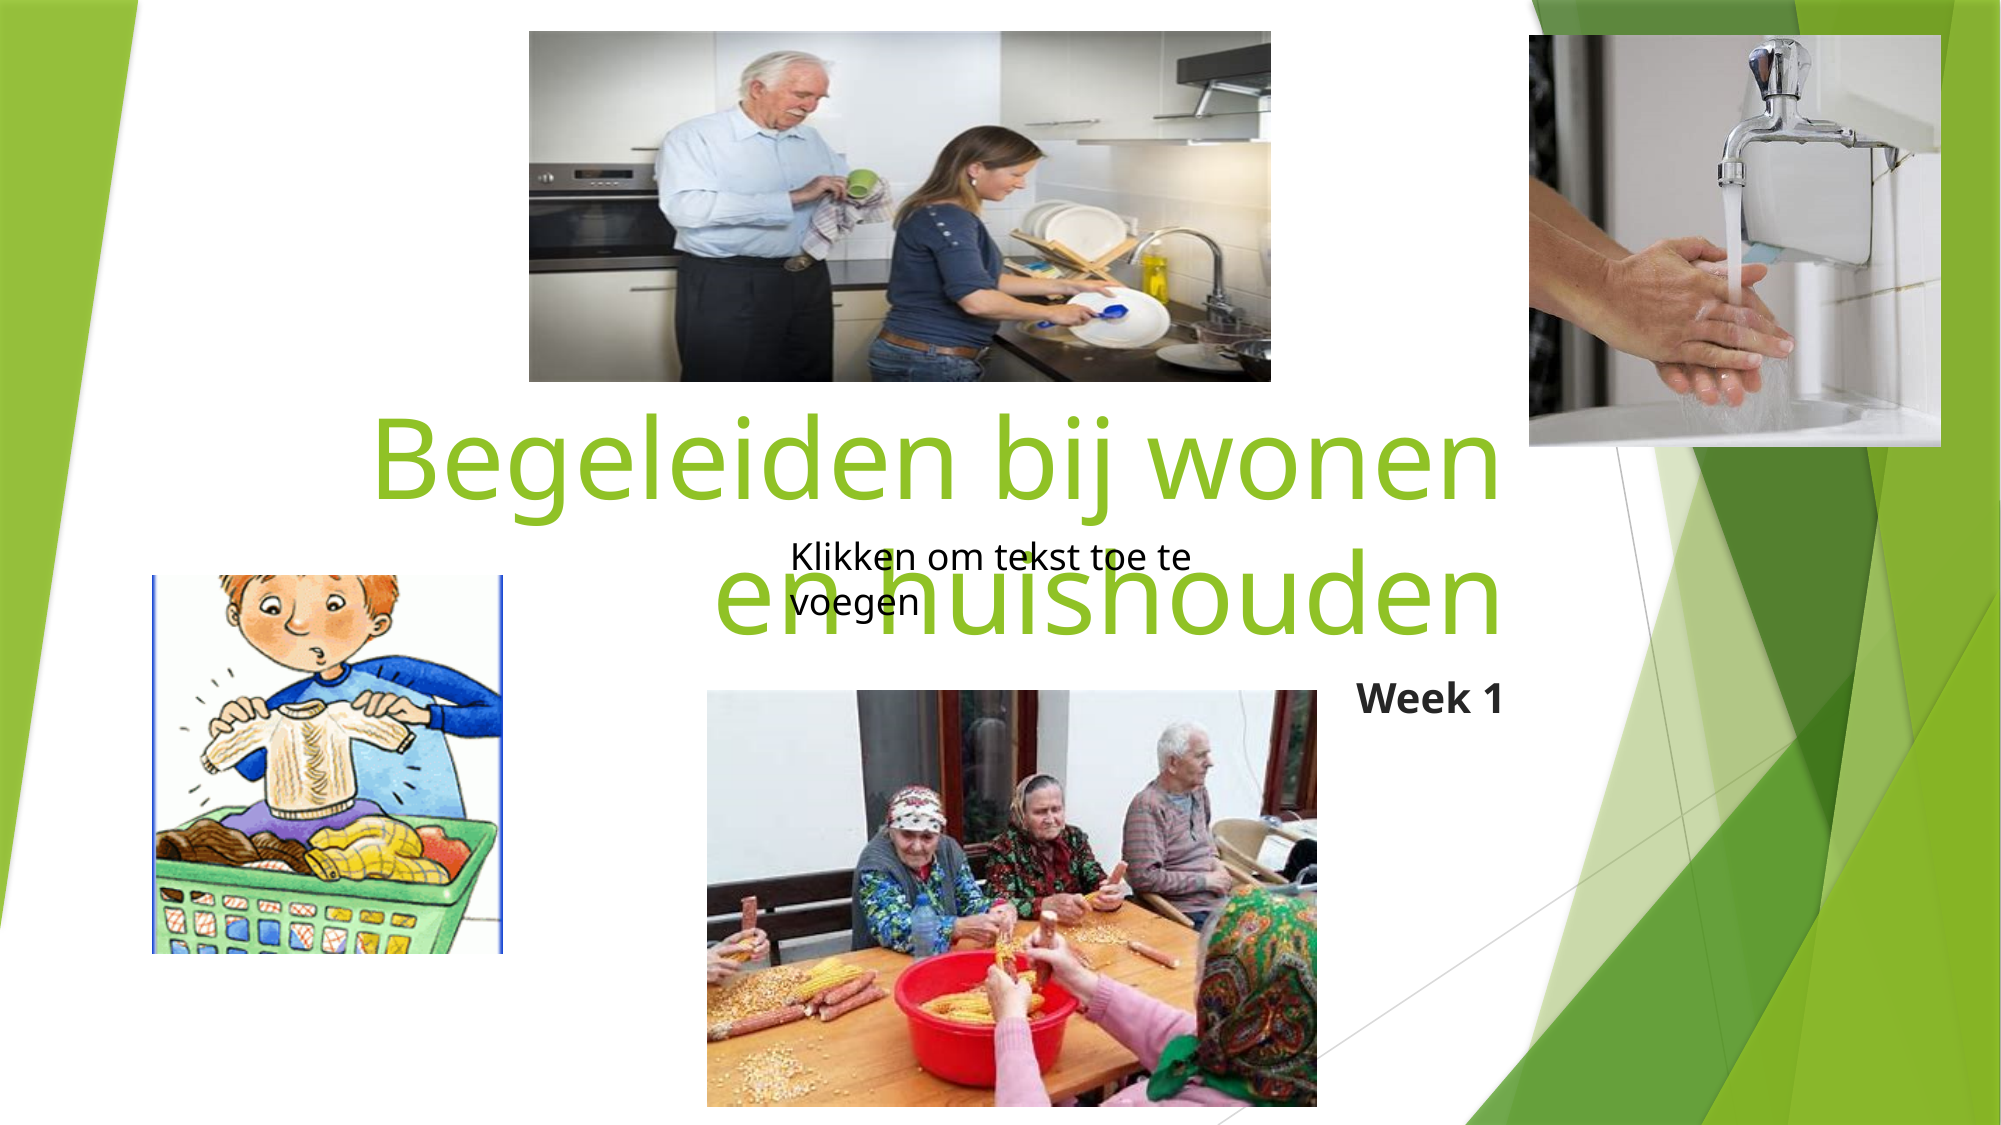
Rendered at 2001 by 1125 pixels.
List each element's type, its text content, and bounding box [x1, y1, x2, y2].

subtitle Week 1 [508, 664, 1522, 845]
picture [1528, 35, 1941, 448]
picture [528, 31, 1271, 382]
title Begeleiden bij wonen en huishouden [247, 394, 1522, 664]
text_box Klikken om tekst toe te voegen [774, 524, 1225, 630]
picture [706, 690, 1318, 1108]
picture [152, 574, 503, 954]
